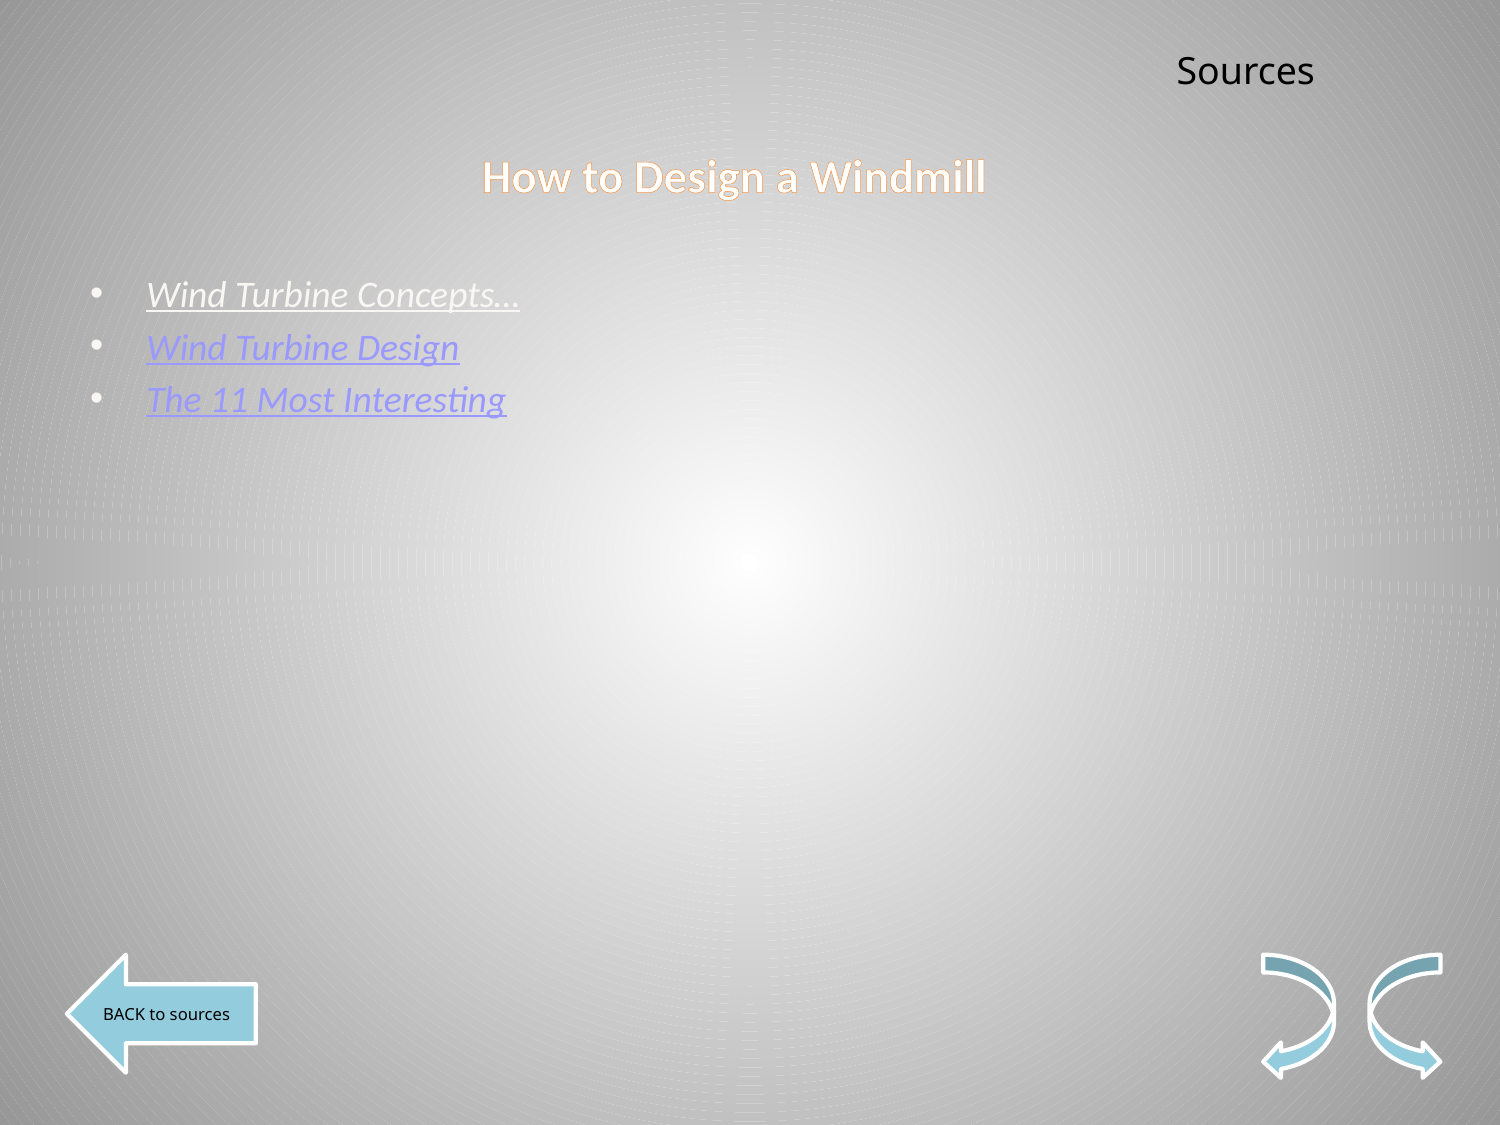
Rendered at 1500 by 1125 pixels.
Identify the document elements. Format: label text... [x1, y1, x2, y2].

text_box BACK to sources [88, 996, 266, 1031]
list Wind Turbine Concepts… Wind Turbine Design The 11 Most Interesting [75, 262, 1425, 1005]
text_box Sources [1161, 39, 1339, 100]
text_box [112, 985, 266, 996]
text_box [1367, 952, 1443, 1080]
text_box [64, 952, 258, 1075]
text_box [112, 1031, 266, 1042]
text_box [1261, 952, 1337, 1080]
title How to Design a Windmill [64, 137, 1415, 291]
